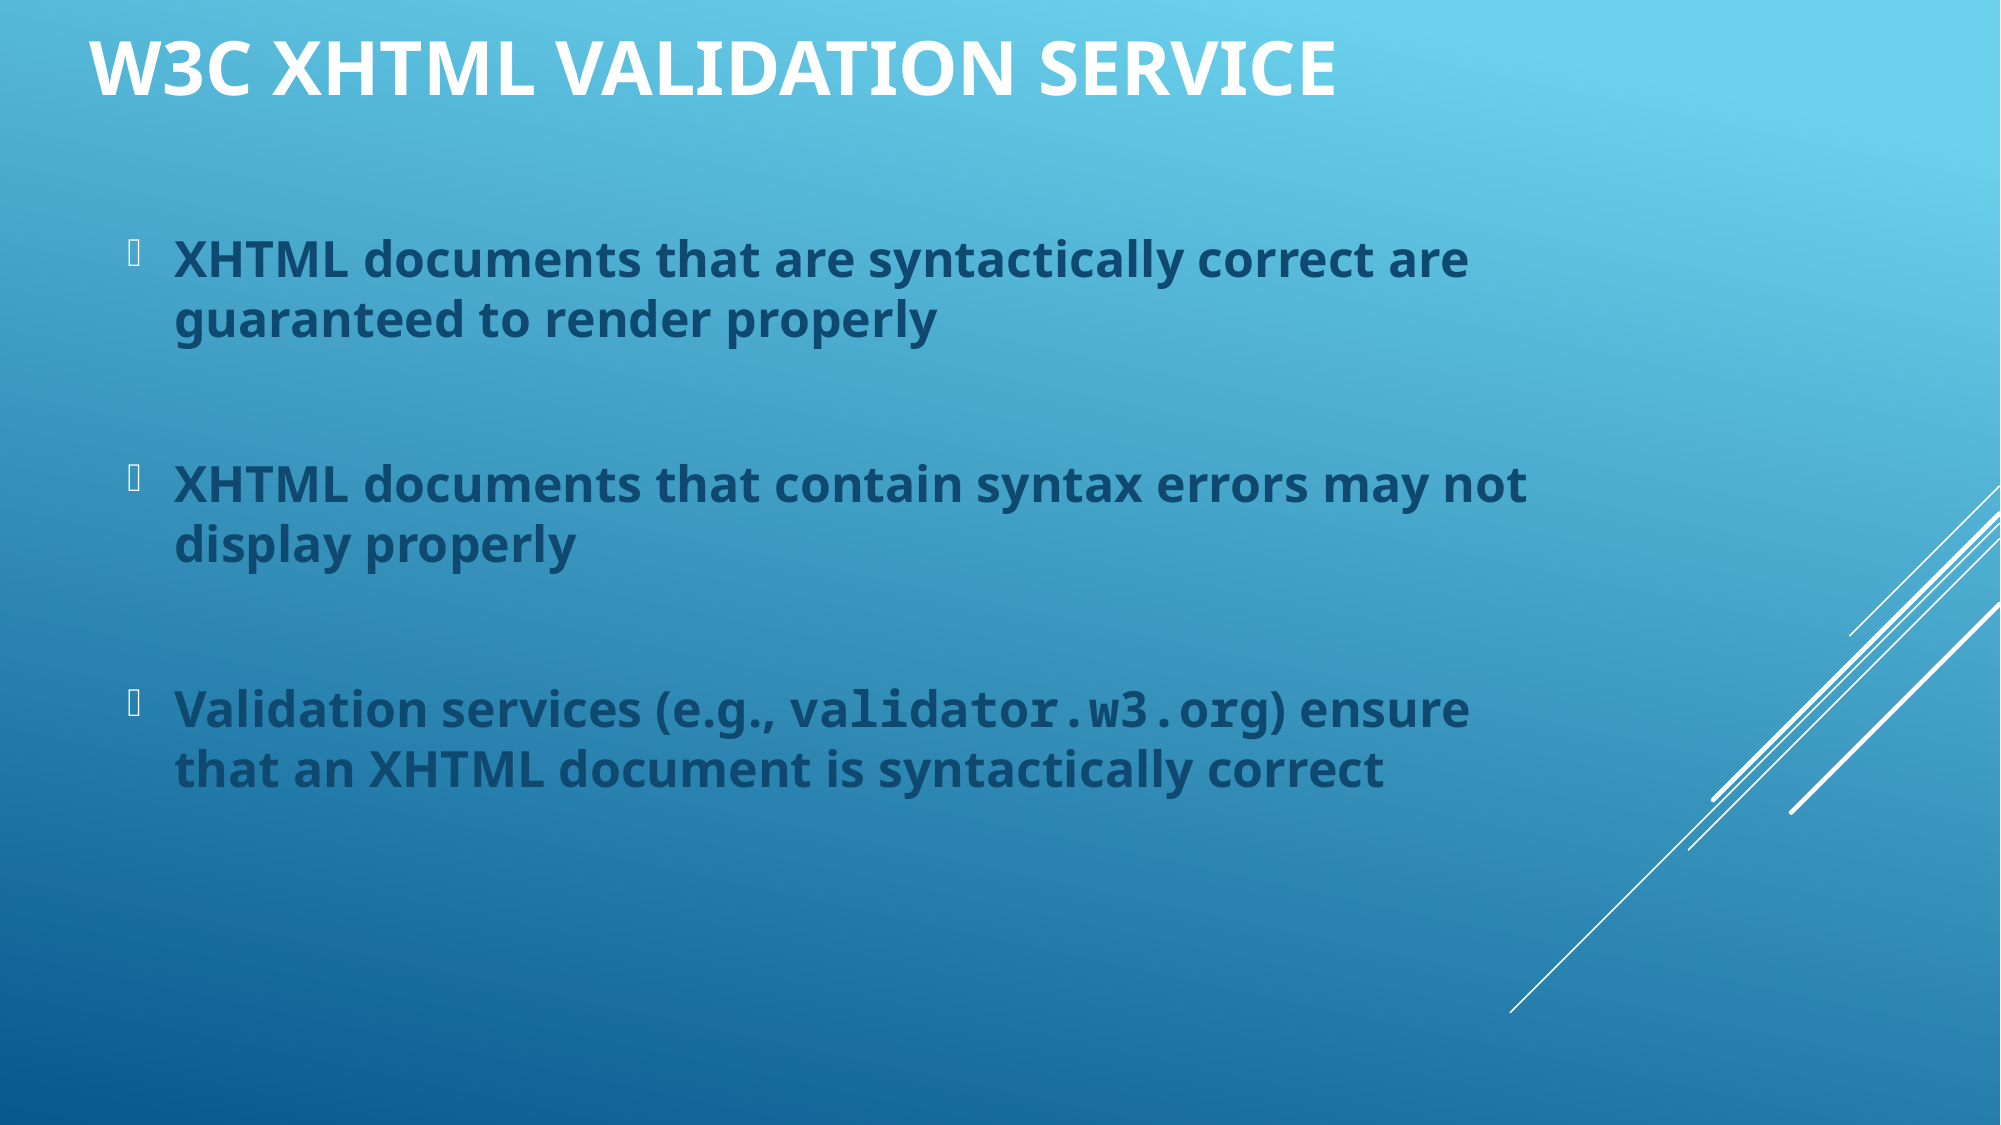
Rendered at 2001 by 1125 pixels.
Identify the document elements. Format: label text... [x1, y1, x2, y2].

text_box W3C XHTML Validation Service [74, 12, 1425, 200]
text_box XHTML documents that are syntactically correct are guaranteed to render properly XHTML documents that contain syntax errors may not display properly Validation services (e.g., validator.w3.org) ensure that an XHTML document is syntactically correct [112, 219, 1600, 963]
